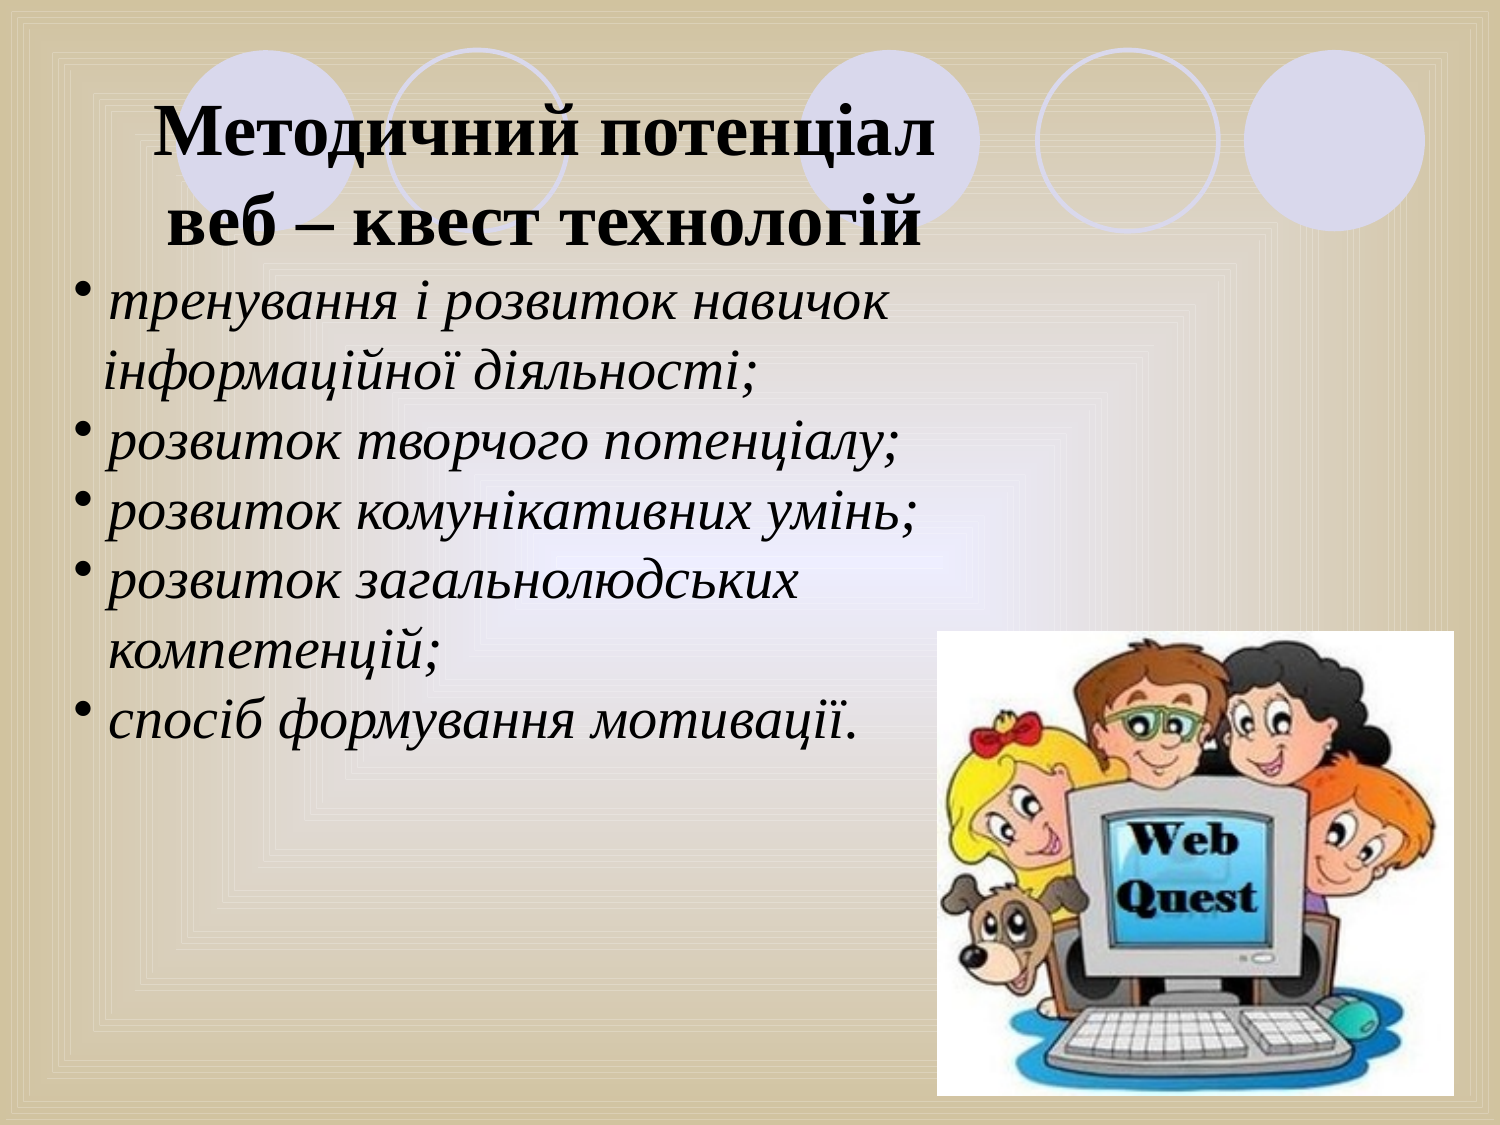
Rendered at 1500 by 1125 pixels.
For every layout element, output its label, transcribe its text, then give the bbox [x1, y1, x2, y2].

text_box Методичний потенціал веб – квест технологій тренування і розвиток навичок інформаційної діяльності; розвиток творчого потенціалу; розвиток комунікативних умінь; розвиток загальнолюдських компетенцій; спосіб формування мотивації. [58, 73, 1032, 828]
picture [937, 631, 1455, 1096]
